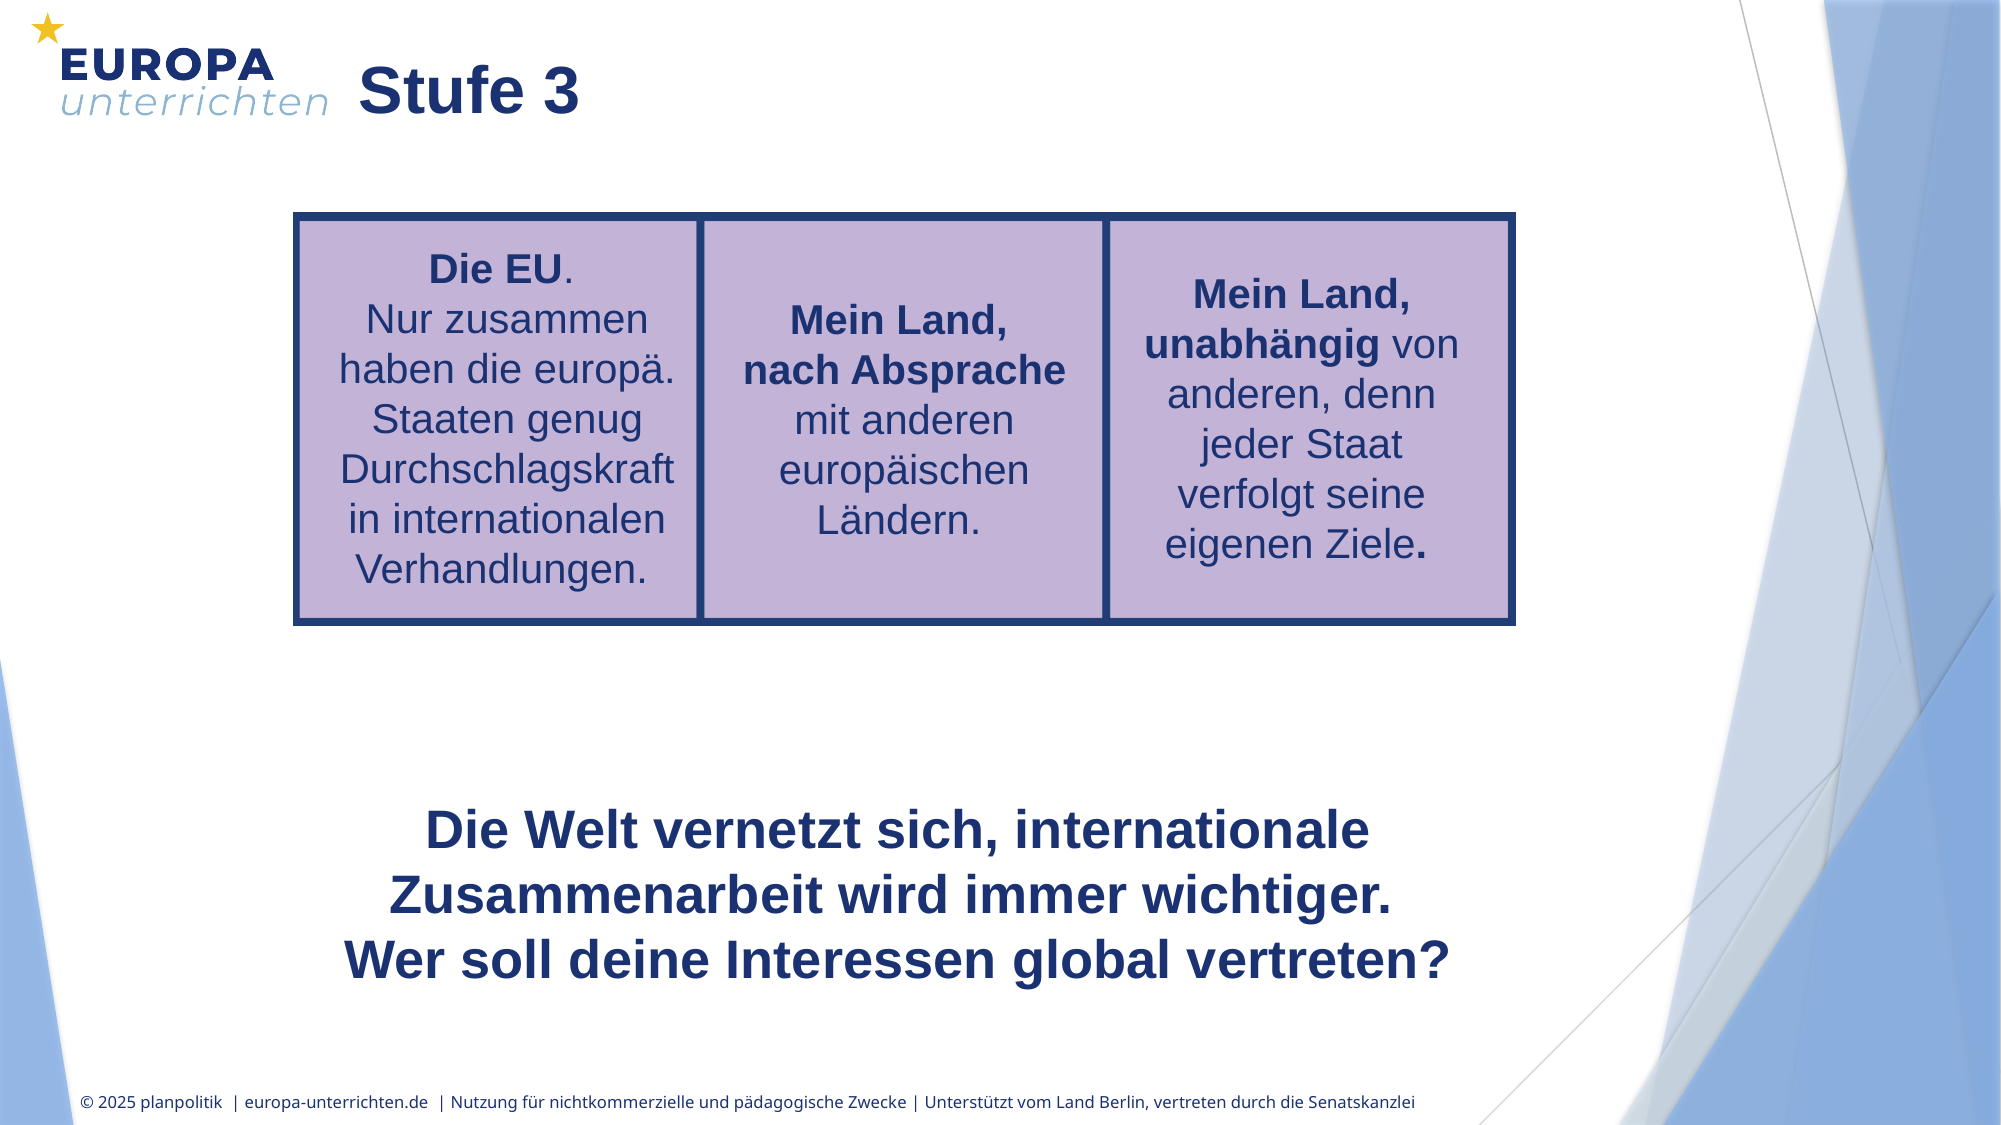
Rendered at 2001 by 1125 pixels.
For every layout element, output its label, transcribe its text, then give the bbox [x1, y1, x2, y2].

text_box Die Welt vernetzt sich, internationale Zusammenarbeit wird immer wichtiger. Wer soll deine Interessen global vertreten? [281, 786, 1516, 997]
picture [293, 211, 1517, 626]
list Stufe 3 [343, 38, 1711, 147]
picture [0, 0, 358, 157]
